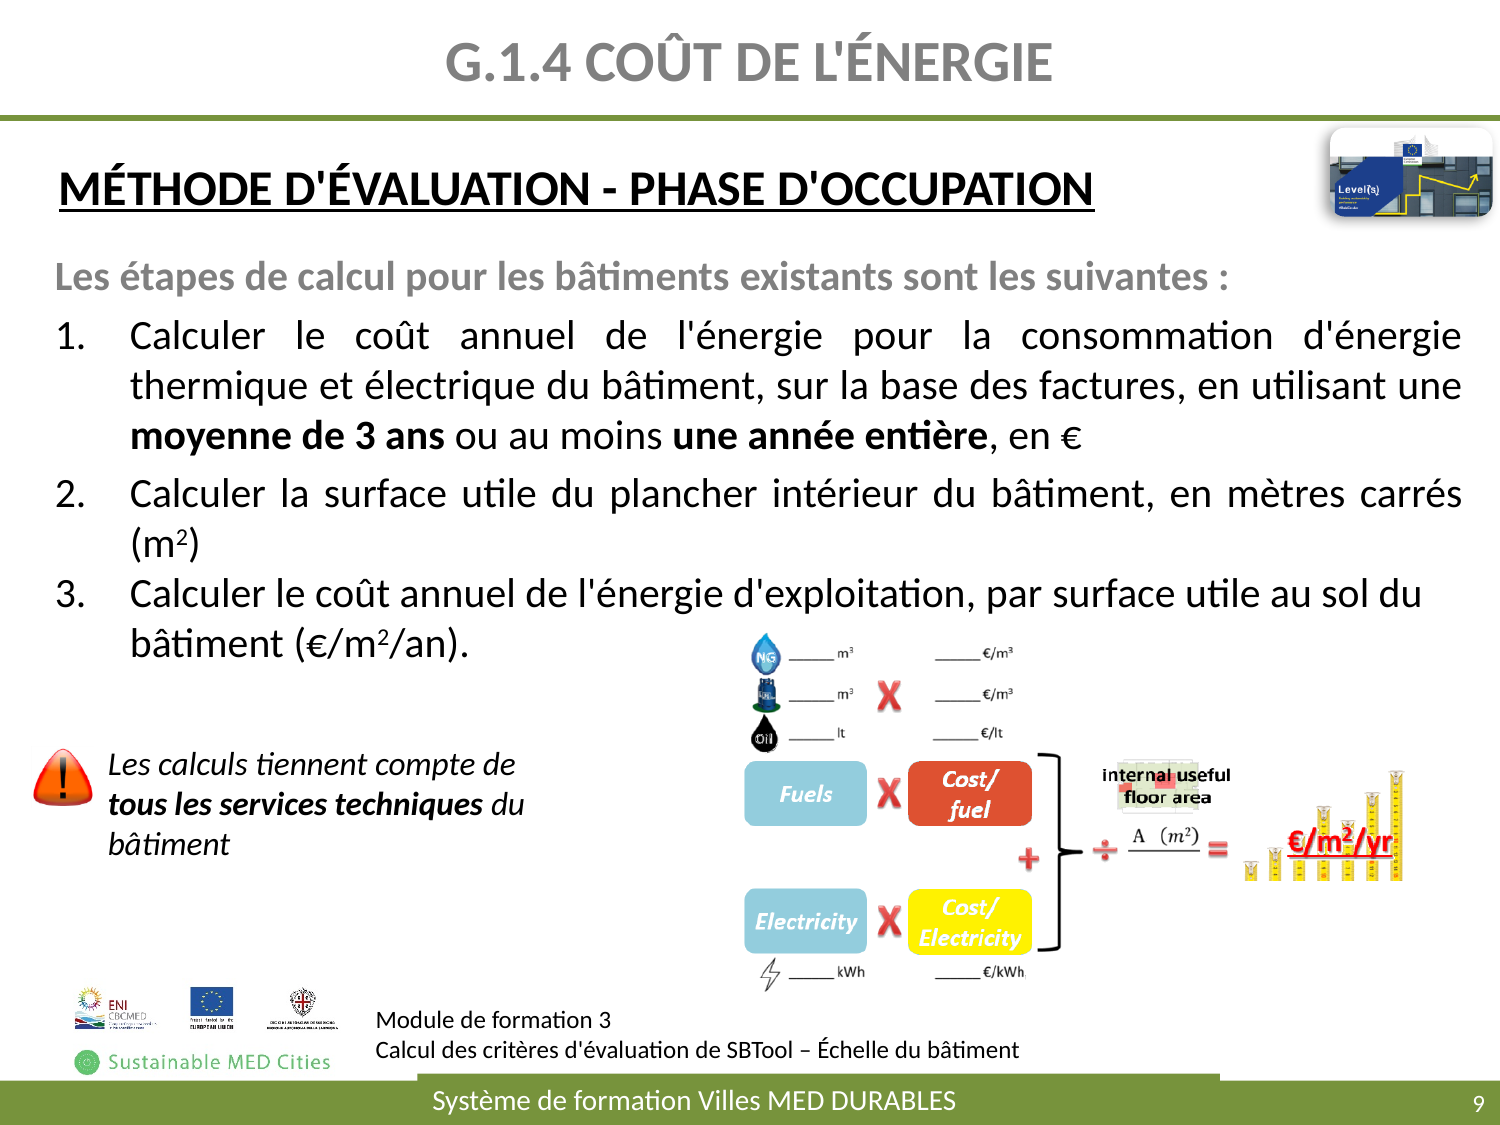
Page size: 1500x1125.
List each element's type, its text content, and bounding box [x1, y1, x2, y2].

title G.1.4 COÛT DE L'ÉNERGIE [0, 0, 1500, 117]
slide_number 9 [1149, 1079, 1500, 1125]
text_box MÉTHODE D'ÉVALUATION - PHASE D'OCCUPATION [43, 147, 1249, 235]
text_box Système de formation Villes MED DURABLES [417, 1073, 1220, 1124]
text_box Module de formation 3 Calcul des critères d'évaluation de SBTool – Échelle du bâtiment [360, 996, 1301, 1071]
picture [711, 627, 1445, 1004]
picture [1329, 127, 1493, 217]
picture [62, 978, 356, 1080]
text_box Les étapes de calcul pour les bâtiments existants sont les suivantes : Calculer le coût annuel de l'énergie pour la consommation d'énergie thermique et électrique du bâtiment, sur la base des factures, en utilisant une moyenne de 3 ans ou au moins une année entière, en € Calculer la surface utile du plancher intérieur du bâtiment, en mètres carrés (m2) Calculer le coût annuel de l'énergie d'exploitation, par surface utile au sol du bâtiment (€/m2/an). [39, 241, 1478, 816]
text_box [30, 734, 547, 872]
